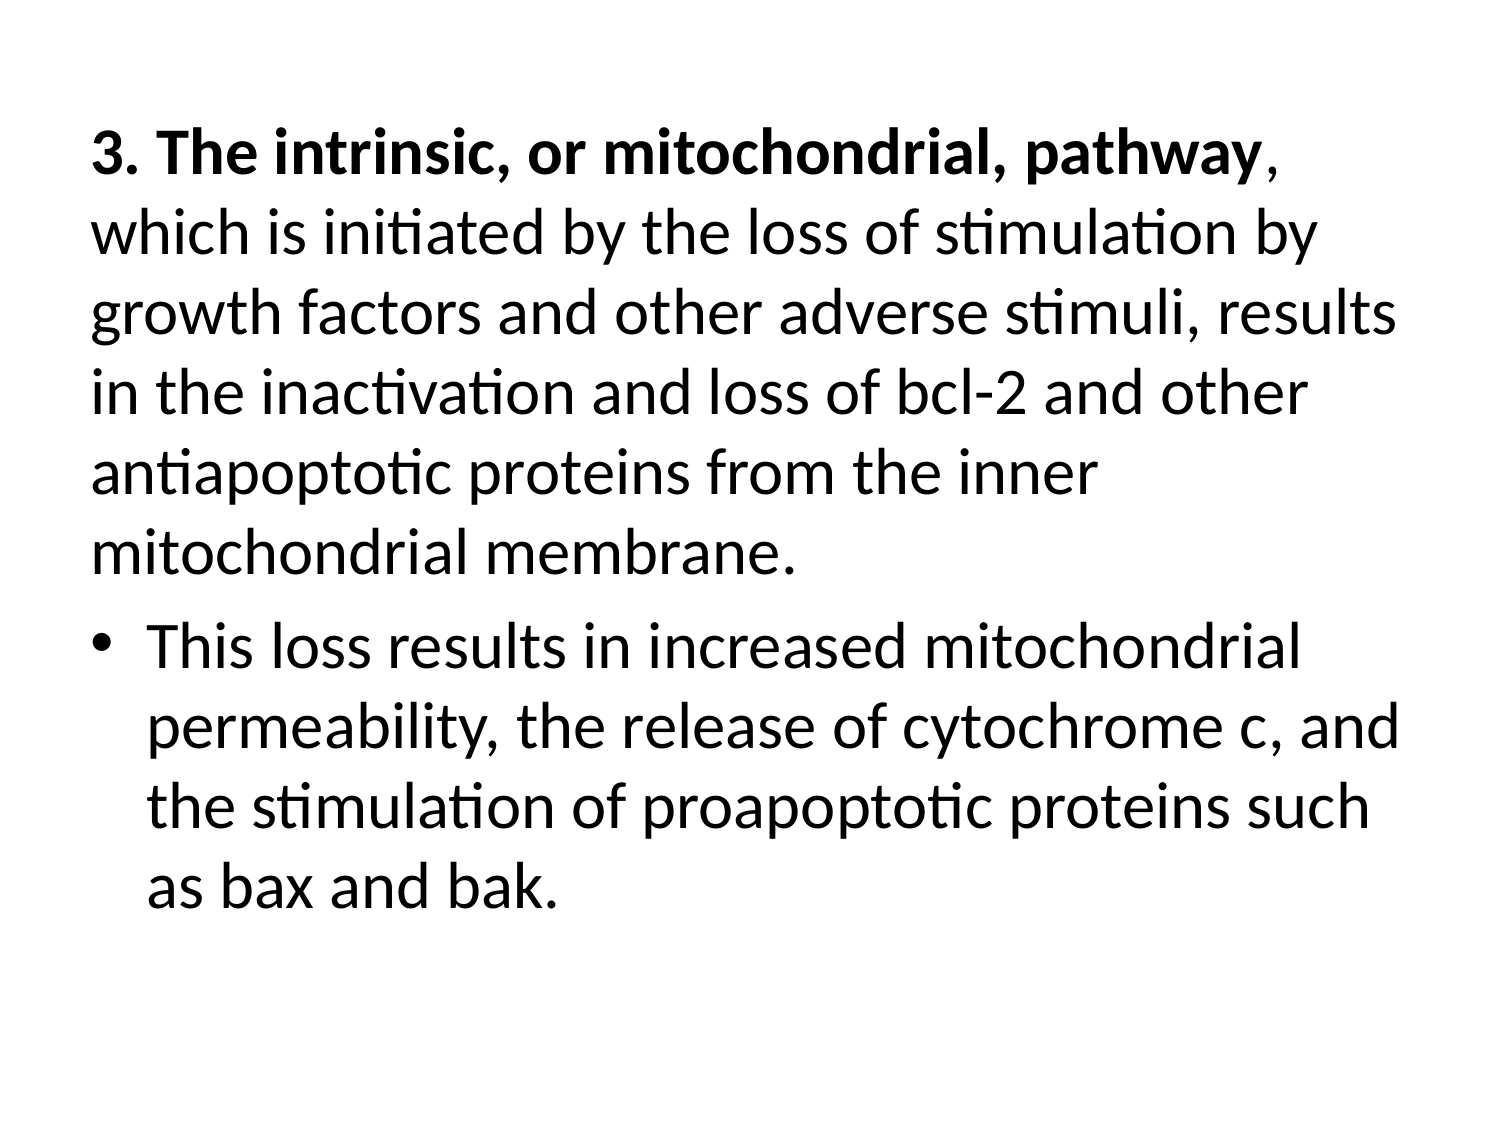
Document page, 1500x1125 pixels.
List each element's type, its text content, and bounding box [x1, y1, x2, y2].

list 3. The intrinsic, or mitochondrial, pathway, which is initiated by the loss of stimulation by growth factors and other adverse stimuli, results in the inactivation and loss of bcl-2 and other antiapoptotic proteins from the inner mitochondrial membrane. This loss results in increased mitochondrial permeability, the release of cytochrome c, and the stimulation of proapoptotic proteins such as bax and bak. [75, 99, 1425, 1068]
